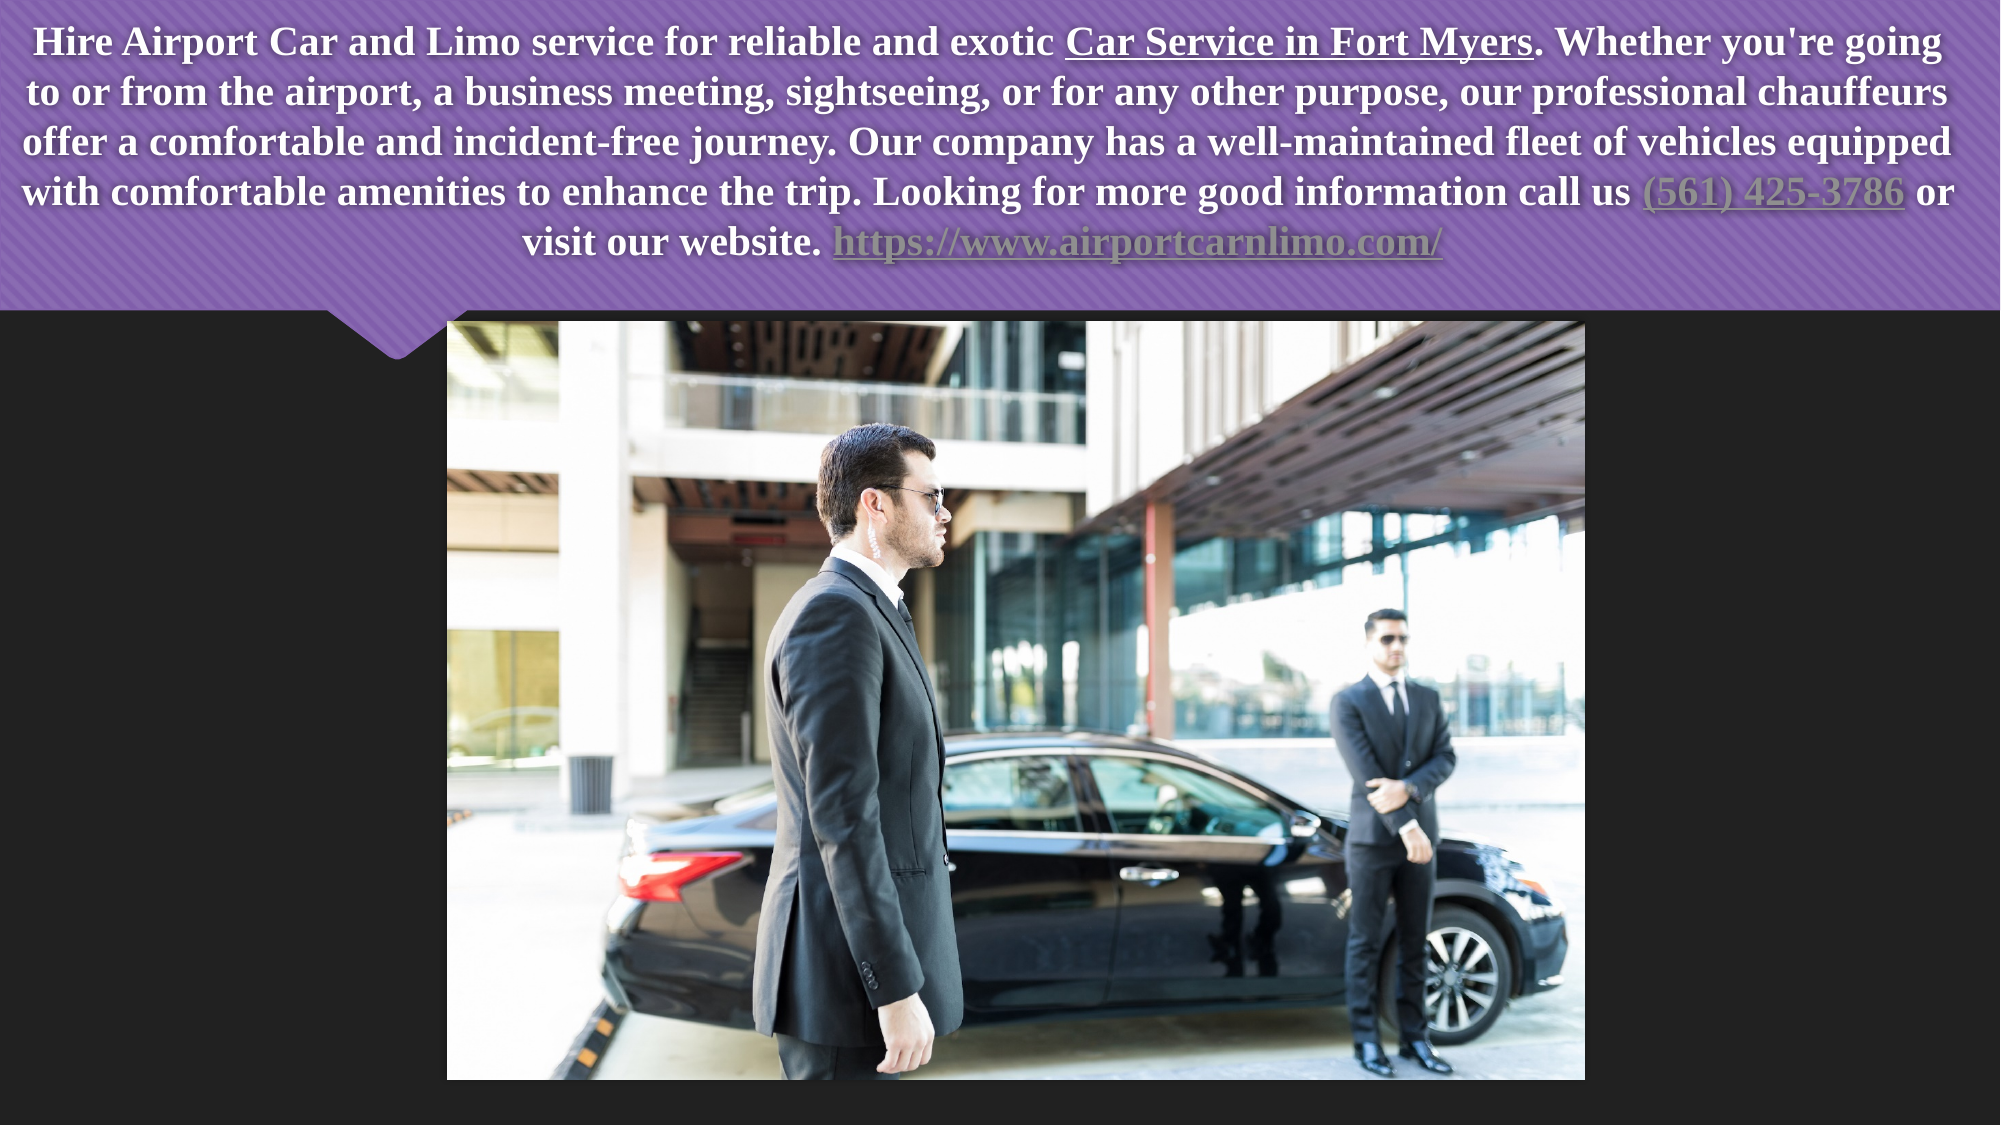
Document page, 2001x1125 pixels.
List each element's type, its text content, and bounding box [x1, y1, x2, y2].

title Hire Airport Car and Limo service for reliable and exotic Car Service in Fort Myers. Whether you're going to or from the airport, a business meeting, sightseeing, or for any other purpose, our professional chauffeurs offer a comfortable and incident-free journey. Our company has a well-maintained fleet of vehicles equipped with comfortable amenities to enhance the trip. Looking for more good information call us (561) 425-3786 or visit our website. https://www.airportcarnlimo.com/ [0, 38, 1976, 322]
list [447, 321, 1585, 1080]
